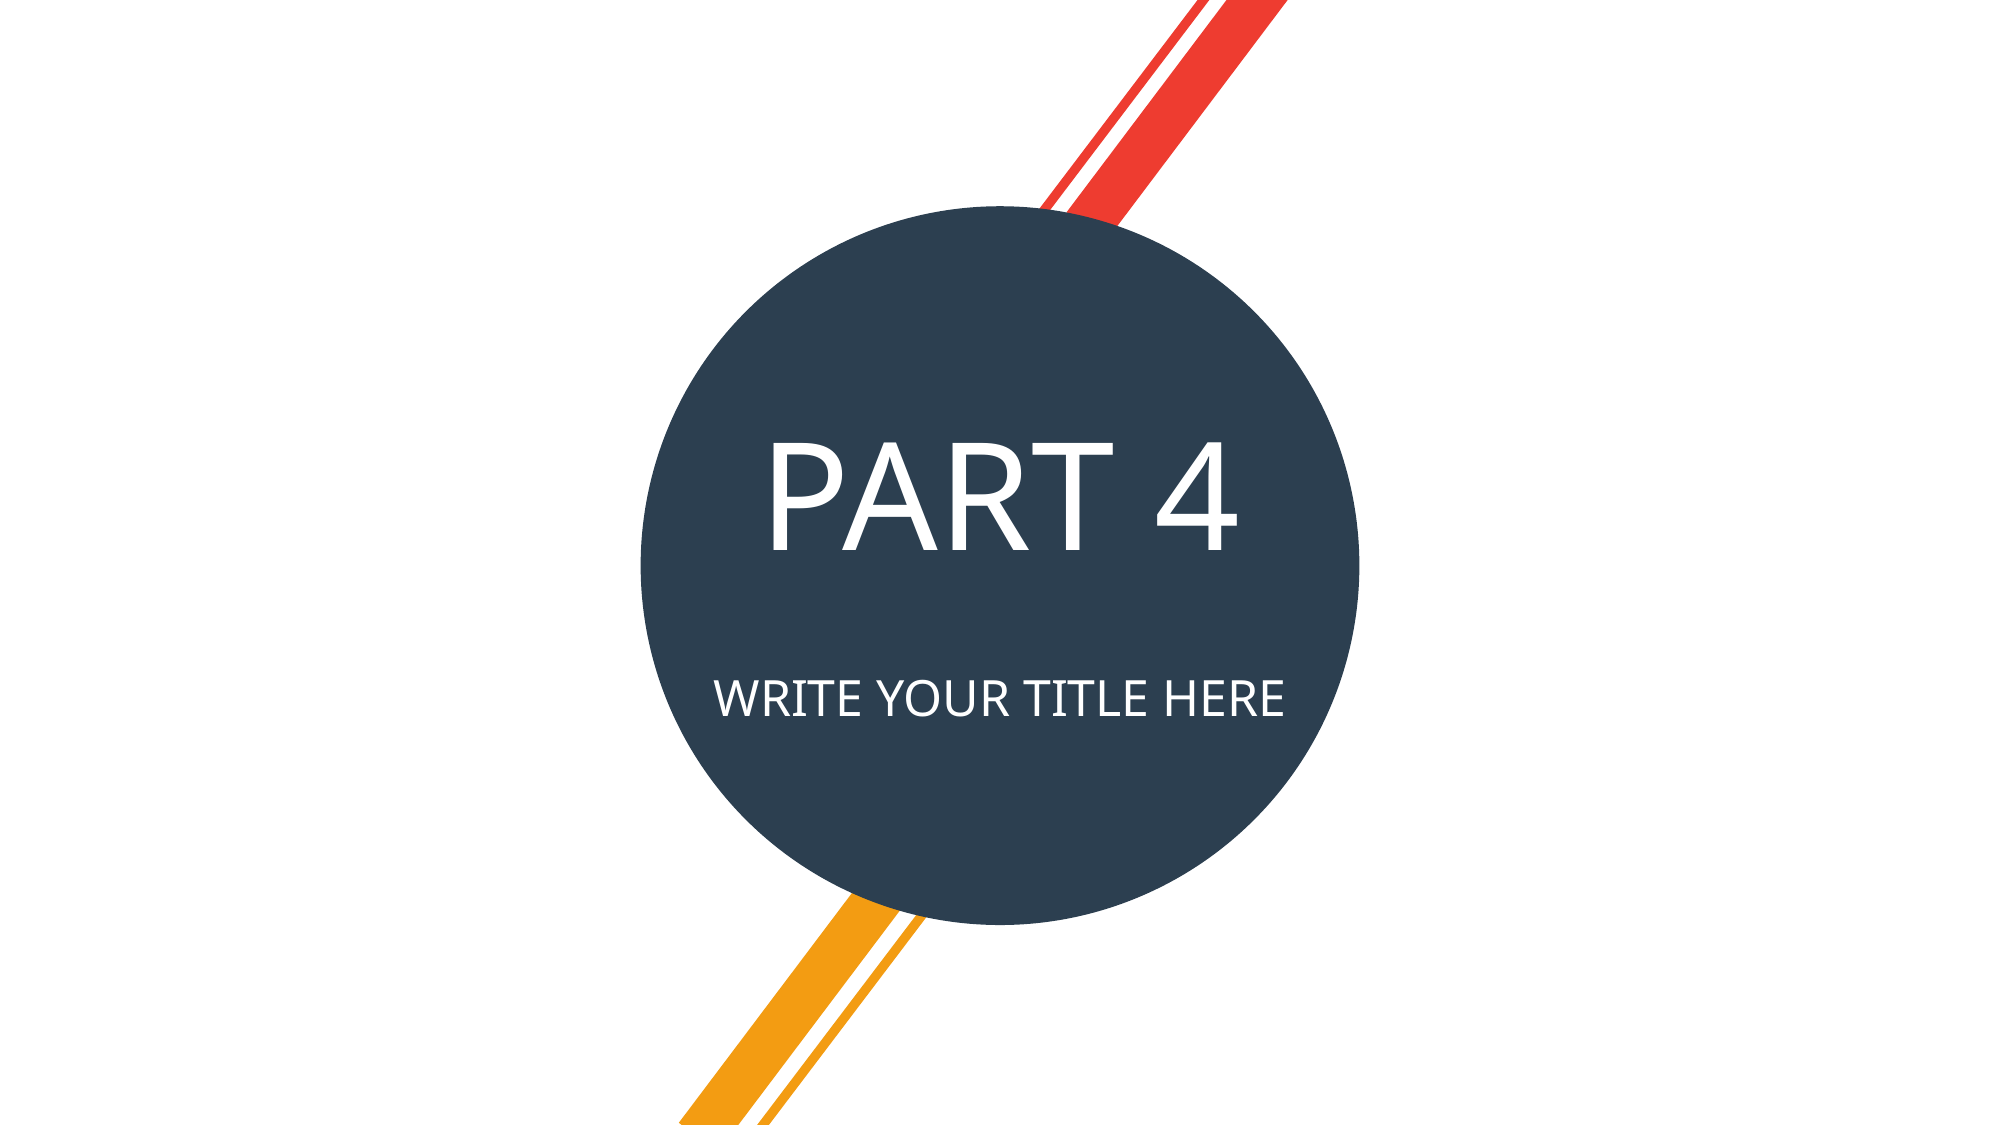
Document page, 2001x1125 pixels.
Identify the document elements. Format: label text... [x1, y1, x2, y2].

text_box [639, 205, 1361, 927]
text_box [1229, 0, 1289, 80]
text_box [1024, 0, 1229, 242]
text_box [735, 887, 940, 1125]
text_box WRITE YOUR TITLE HERE [693, 658, 1306, 734]
text_box [677, 1046, 735, 1125]
text_box PART 4 [699, 393, 1301, 588]
